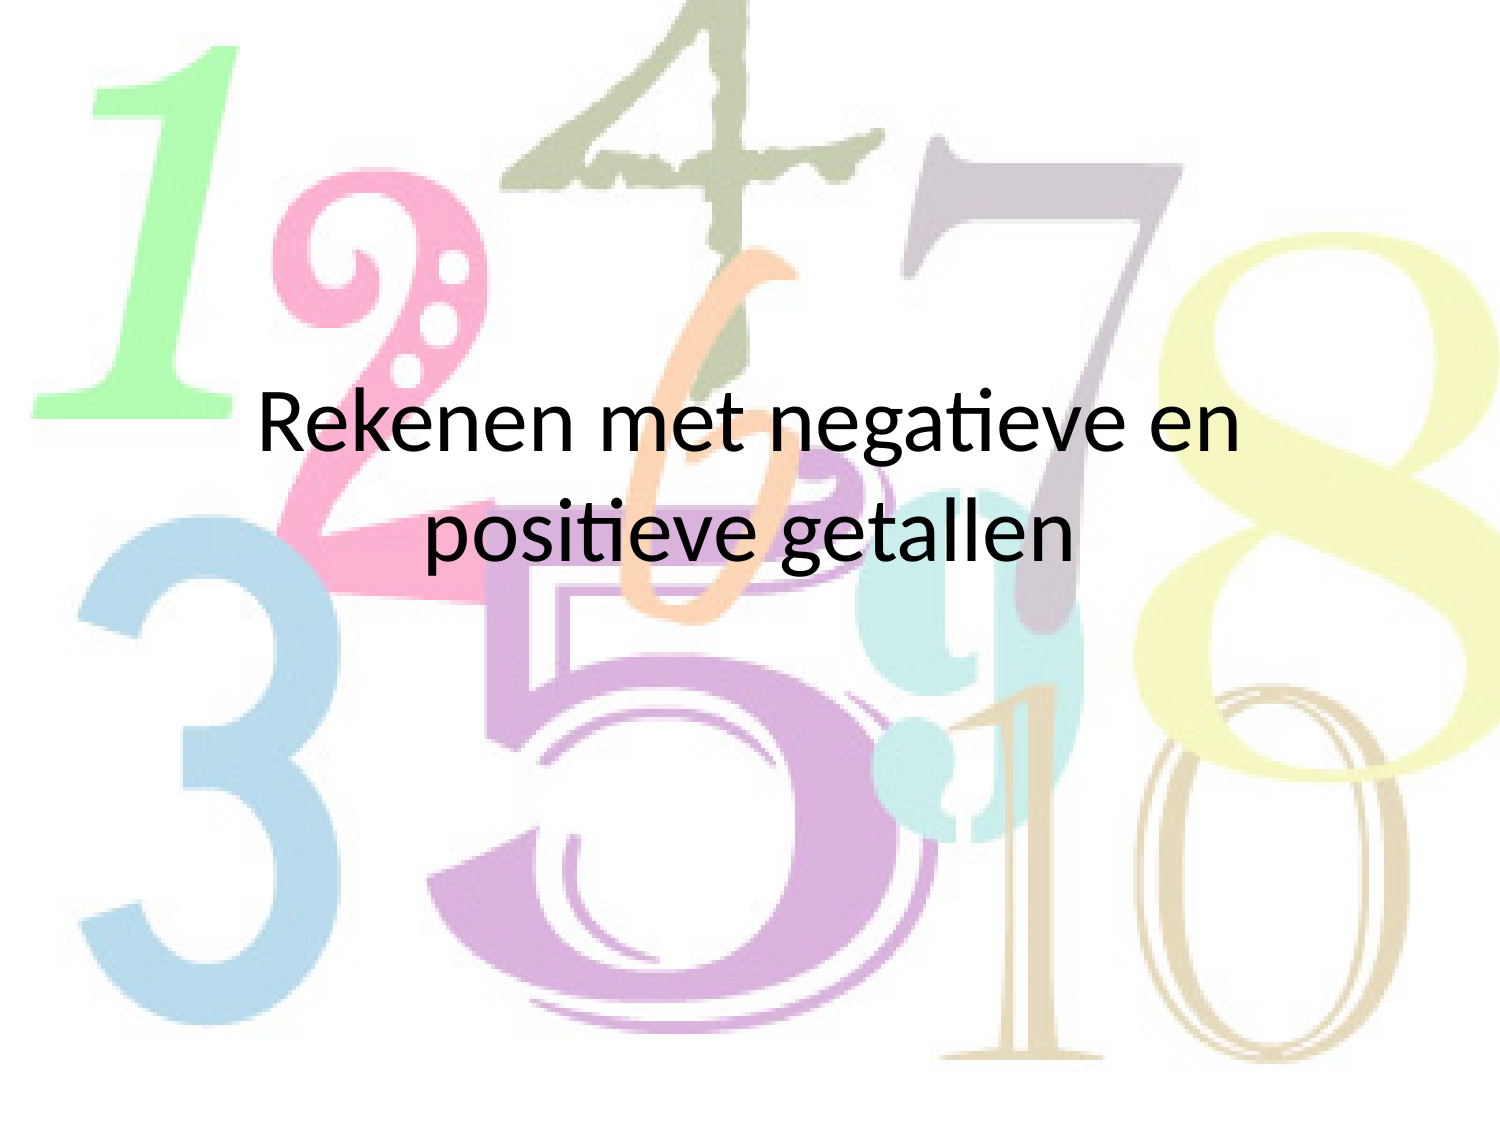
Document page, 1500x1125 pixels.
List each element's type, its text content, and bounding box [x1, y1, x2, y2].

title Rekenen met negatieve en positieve getallen [112, 349, 1388, 591]
